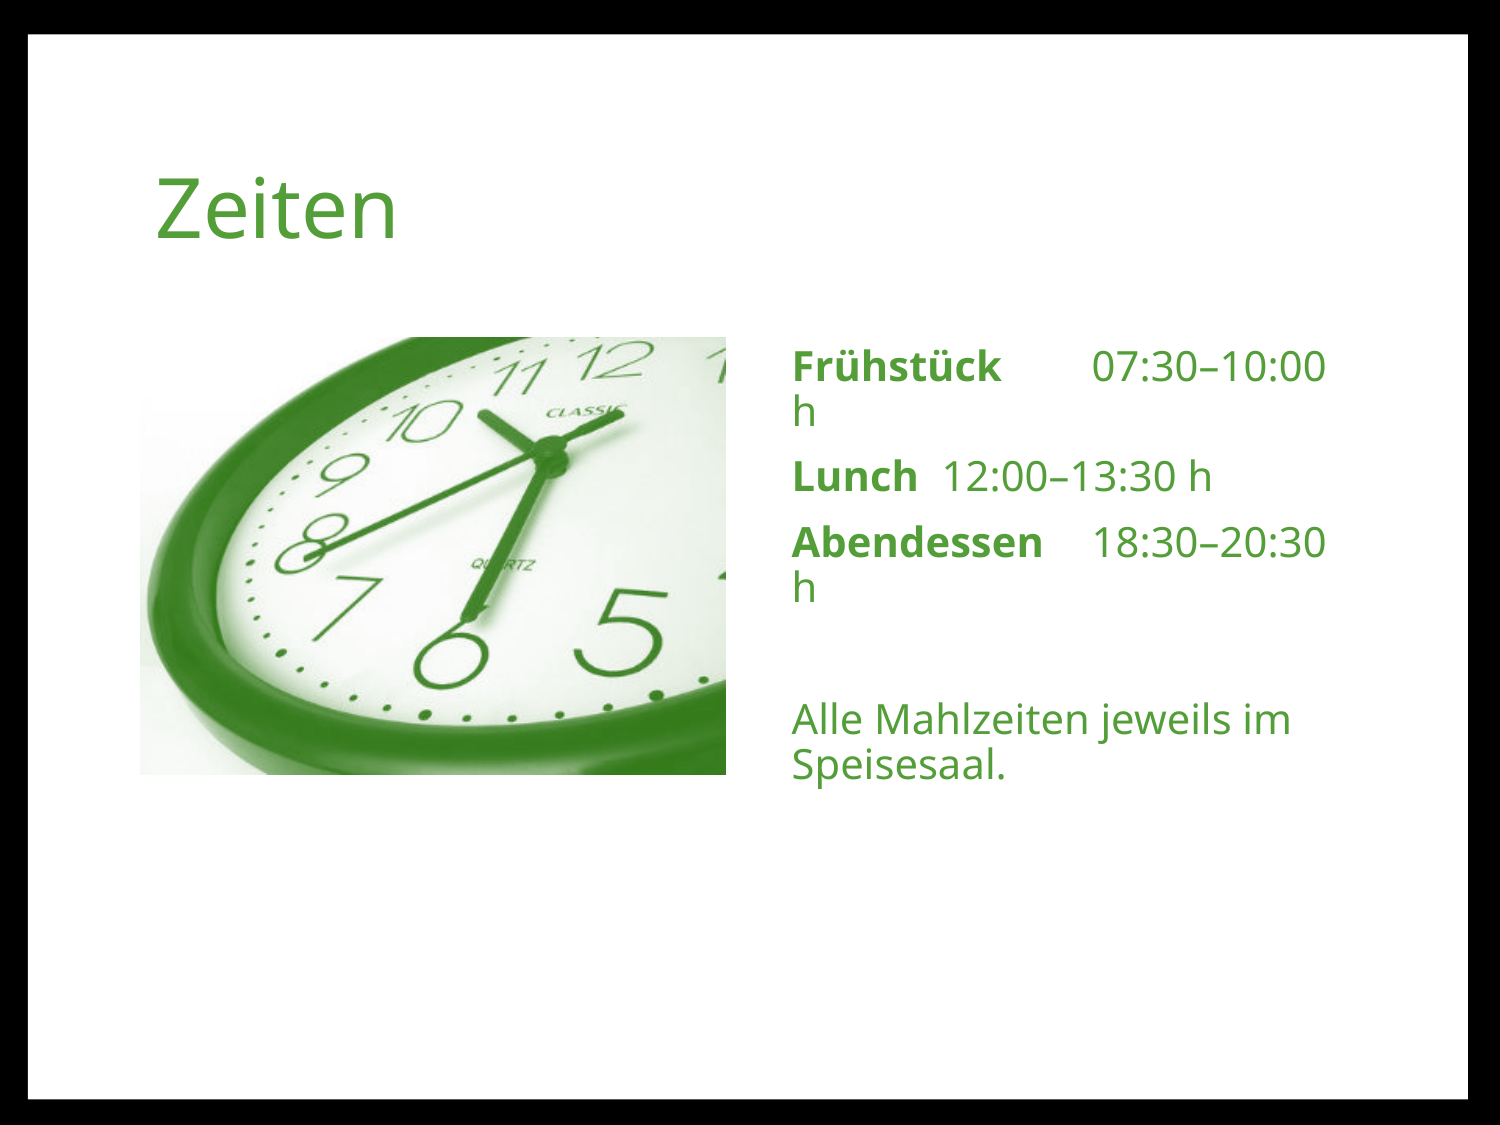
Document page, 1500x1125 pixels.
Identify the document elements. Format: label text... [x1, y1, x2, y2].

title Zeiten [140, 99, 1356, 323]
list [140, 337, 726, 776]
list Frühstück 07:30–10:00 h Lunch 12:00–13:30 h Abendessen 18:30–20:30 h Alle Mahlzeiten jeweils im Speisesaal. [771, 337, 1357, 998]
